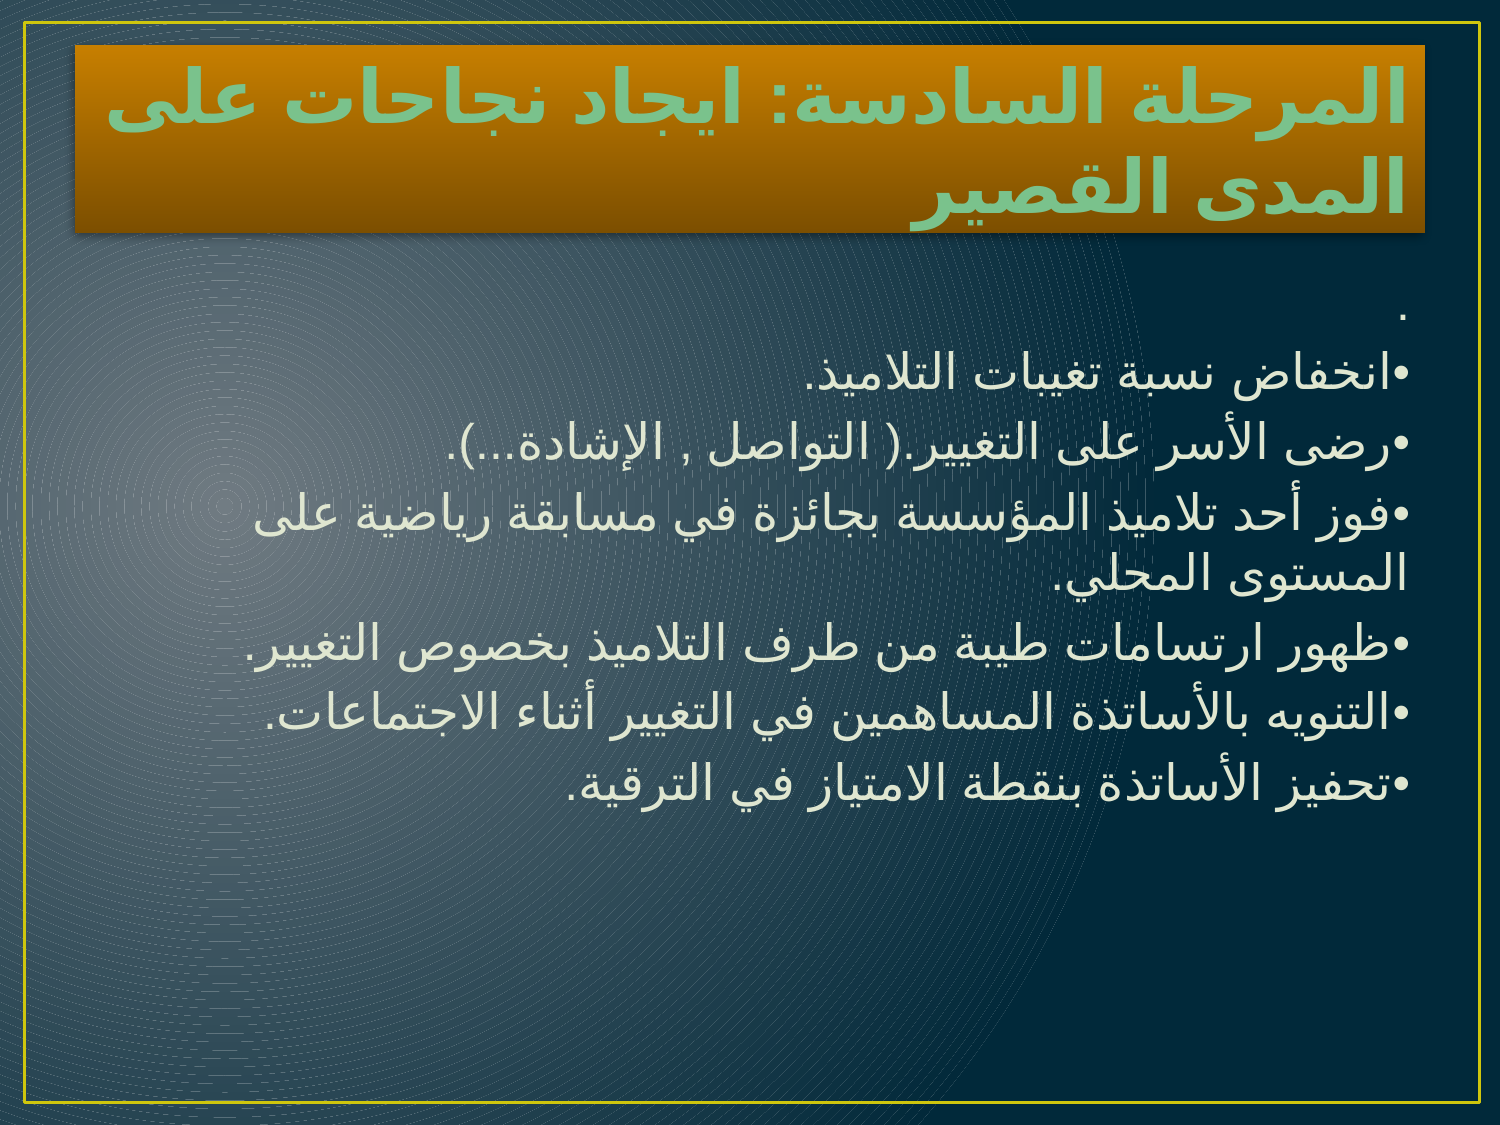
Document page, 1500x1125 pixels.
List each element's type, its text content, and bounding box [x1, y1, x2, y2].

title المرحلة السادسة: ايجاد نجاحات على المدى القصير [75, 45, 1425, 233]
list . • انخفاض نسبة تغيبات التلاميذ. • رضى الأسر على التغيير.( التواصل , الإشادة...). • فوز أحد تلاميذ المؤسسة بجائزة في مسابقة رياضية على المستوى المحلي. • ظهور ارتسامات طيبة من طرف التلاميذ بخصوص التغيير. • التنويه بالأساتذة المساهمين في التغيير أثناء الاجتماعات. • تحفيز الأساتذة بنقطة الامتياز في الترقية. [75, 262, 1425, 1005]
